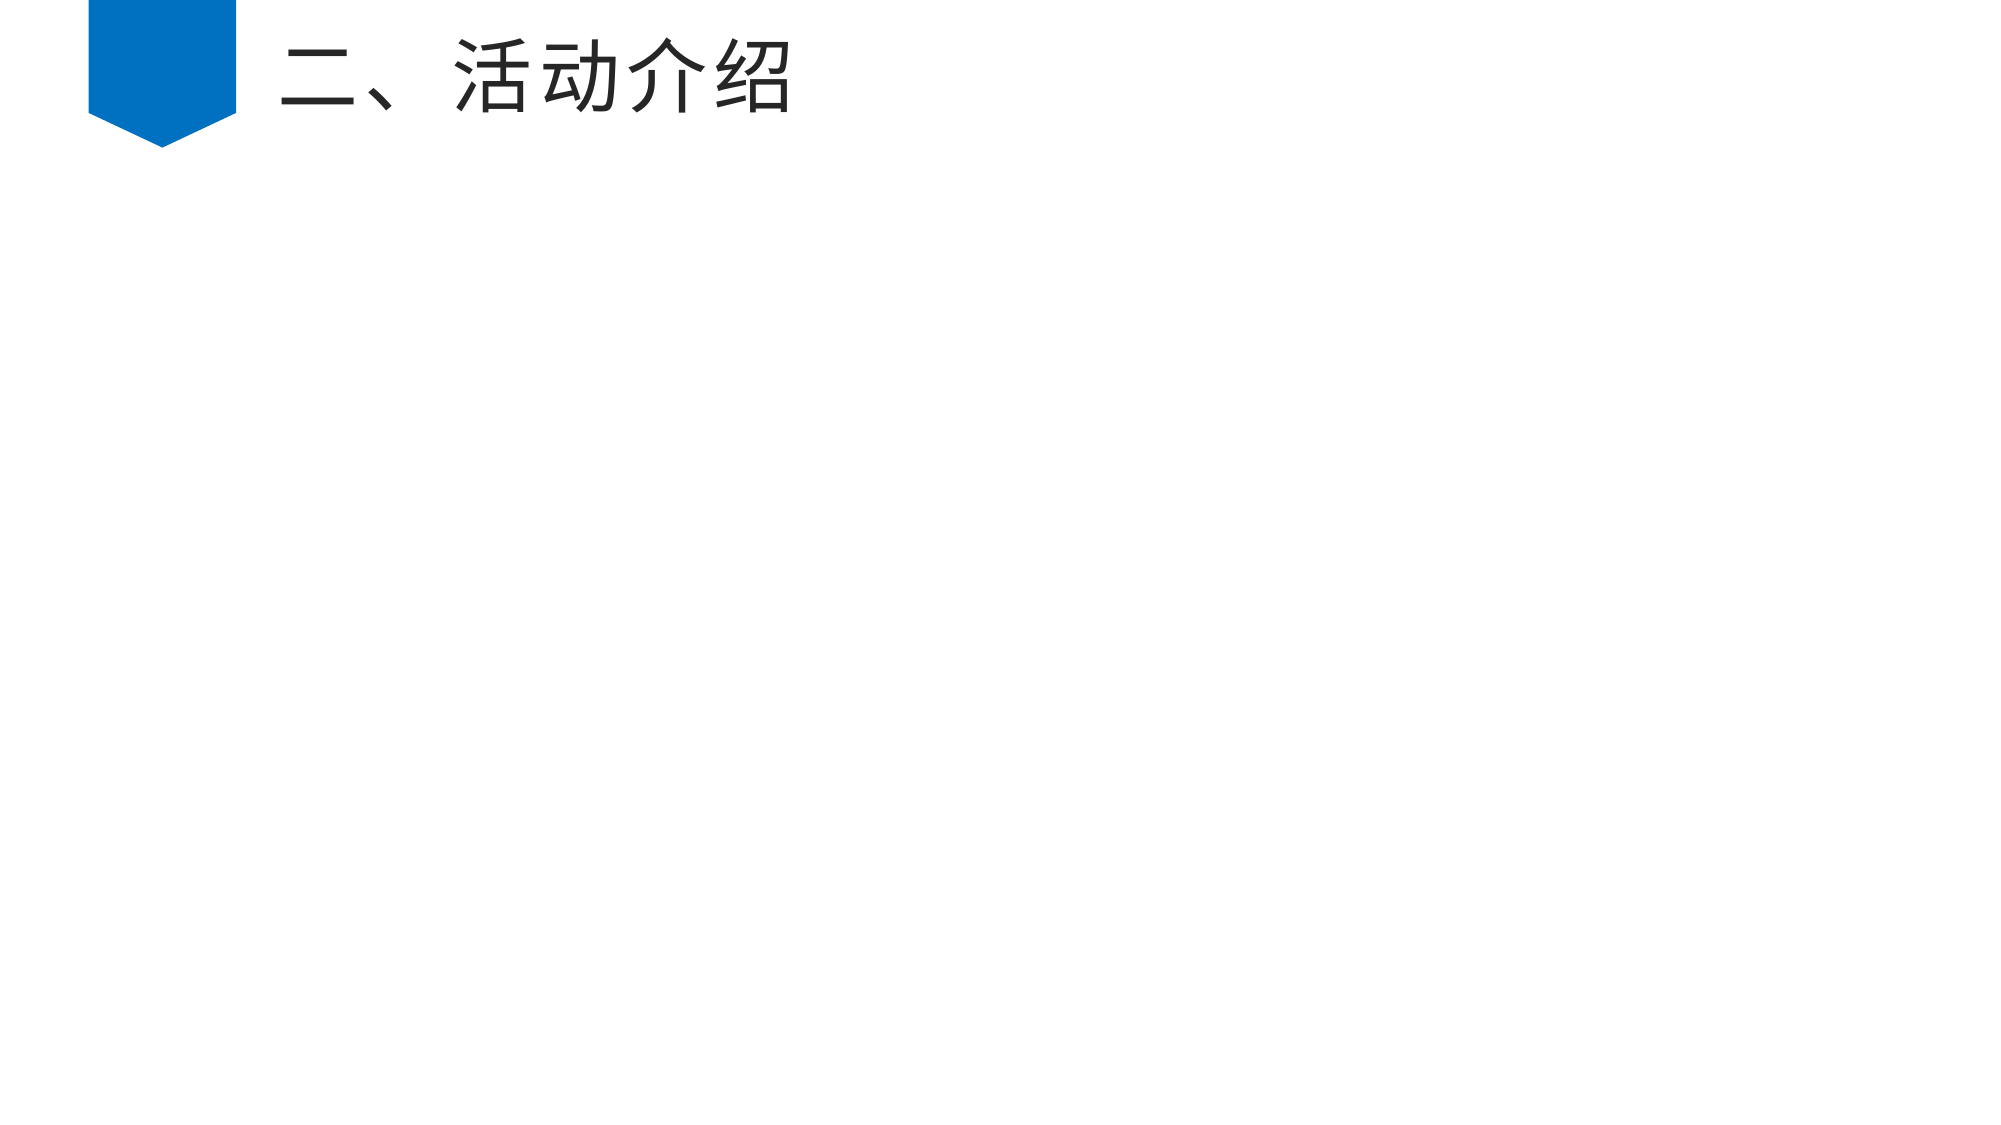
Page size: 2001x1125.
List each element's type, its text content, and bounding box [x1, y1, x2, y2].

text_box [87, 0, 238, 149]
title 二、活动介绍 [262, 15, 1940, 132]
